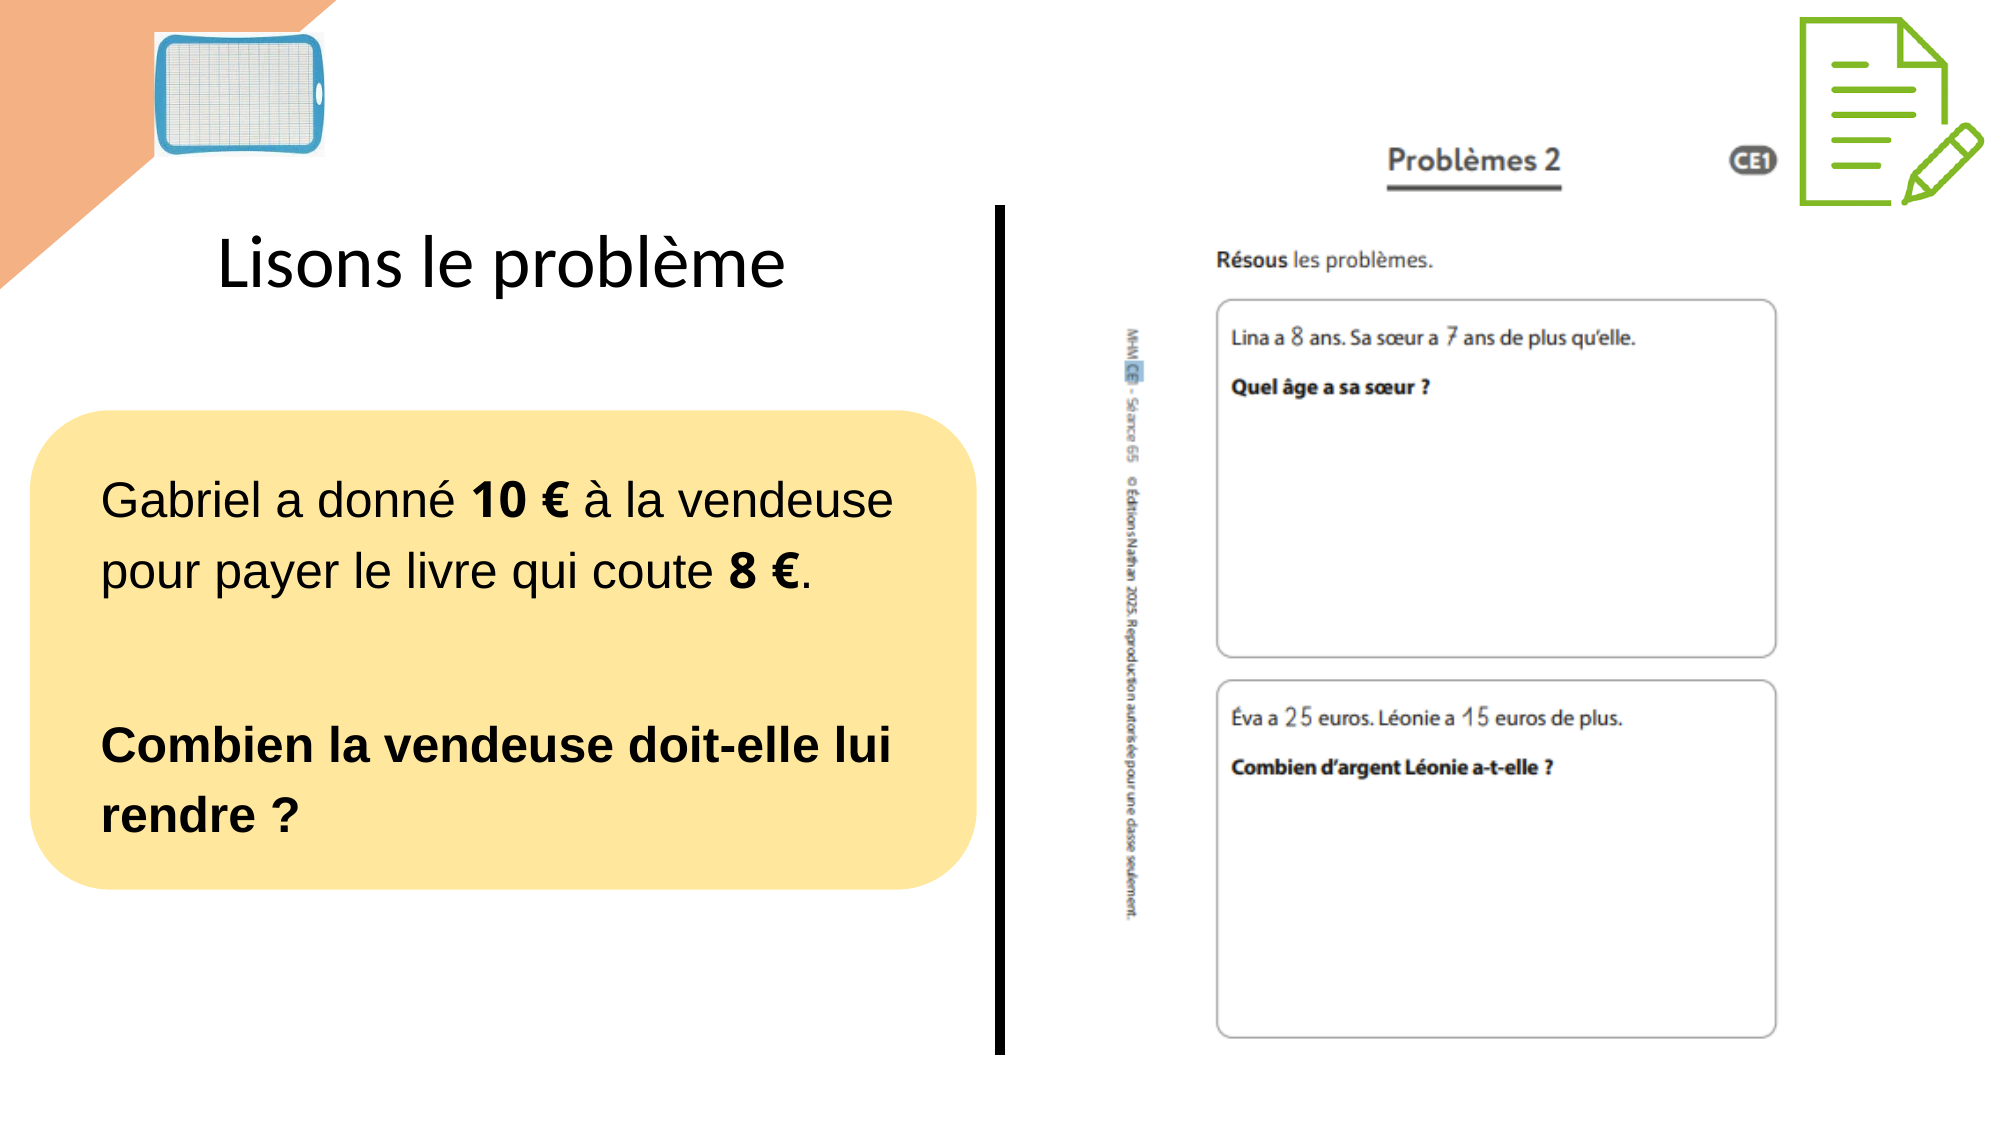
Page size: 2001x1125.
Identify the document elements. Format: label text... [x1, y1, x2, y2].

text_box Gabriel a donné 10 € à la vendeuse pour payer le livre qui coute 8 €. Combien la vendeuse doit-elle lui rendre ? [28, 409, 978, 891]
text_box Lisons le problème [202, 205, 844, 311]
text_box [0, 0, 337, 290]
picture [154, 32, 325, 157]
picture [1109, 17, 1986, 1046]
